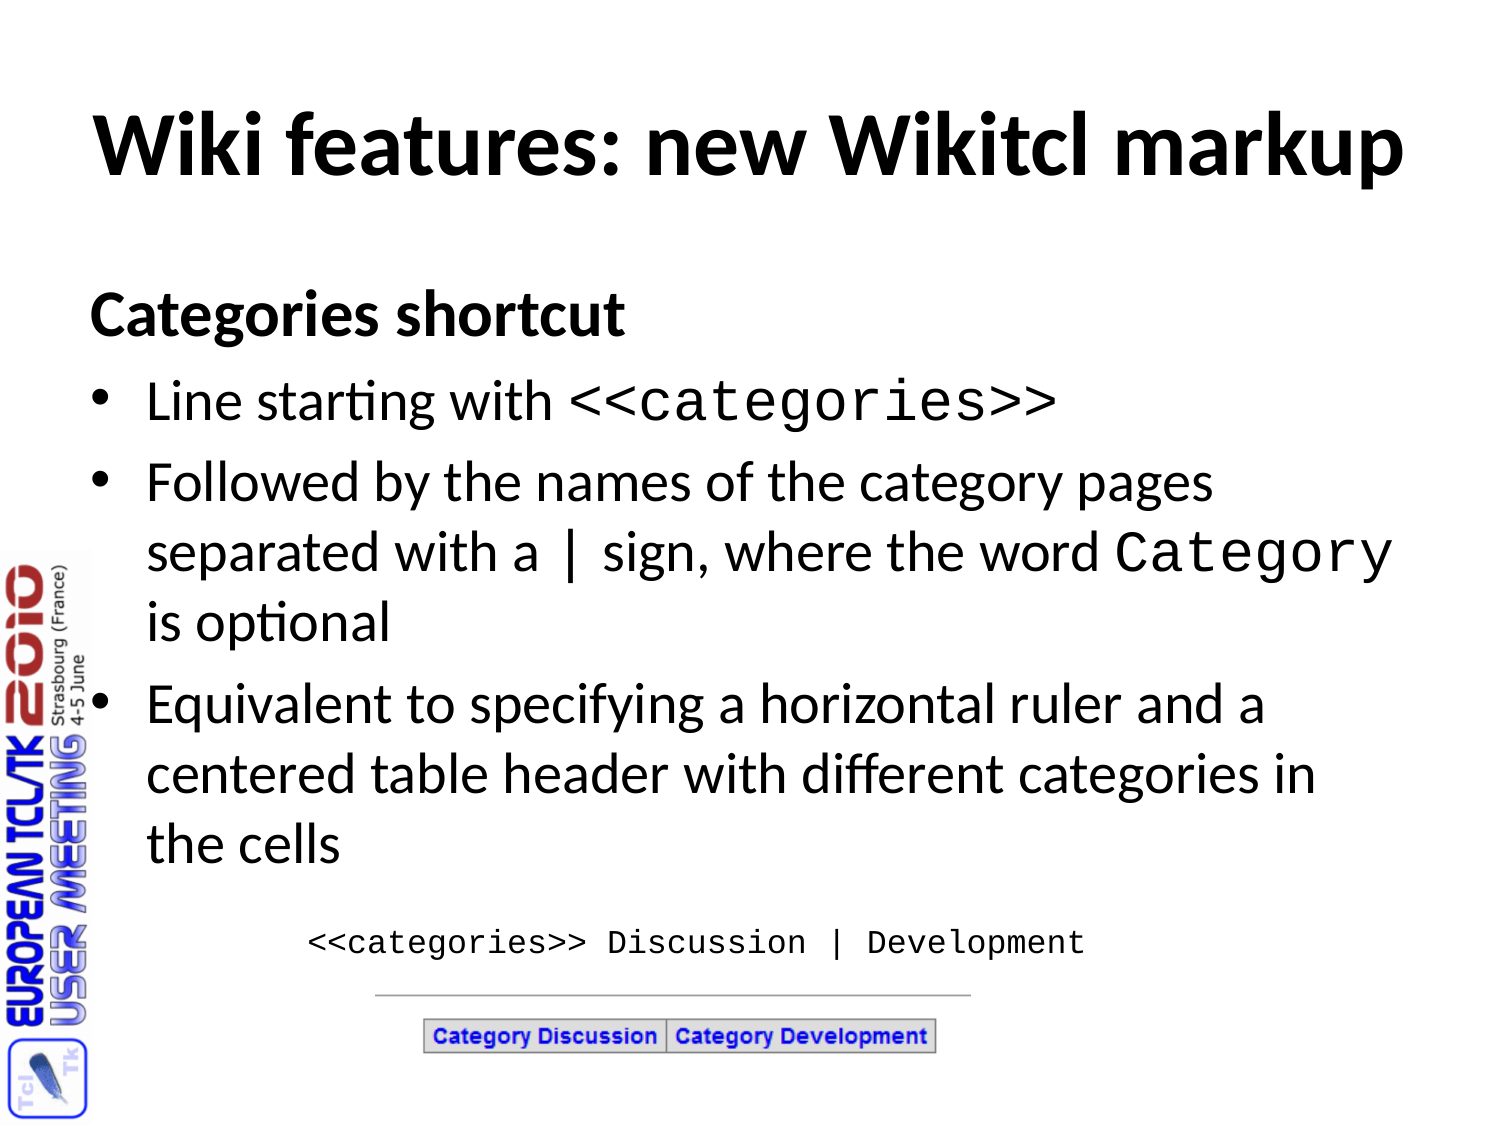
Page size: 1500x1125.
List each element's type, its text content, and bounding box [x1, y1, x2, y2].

picture [374, 987, 971, 1079]
text_box <<categories>> Discussion | Development [292, 912, 1103, 968]
picture [0, 550, 334, 1124]
list Categories shortcut Line starting with <<categories>> Followed by the names of the category pages separated with a | sign, where the word Category is optional Equivalent to specifying a horizontal ruler and a centered table header with different categories in the cells [75, 262, 1425, 1005]
title Wiki features: new Wikitcl markup [75, 45, 1425, 233]
